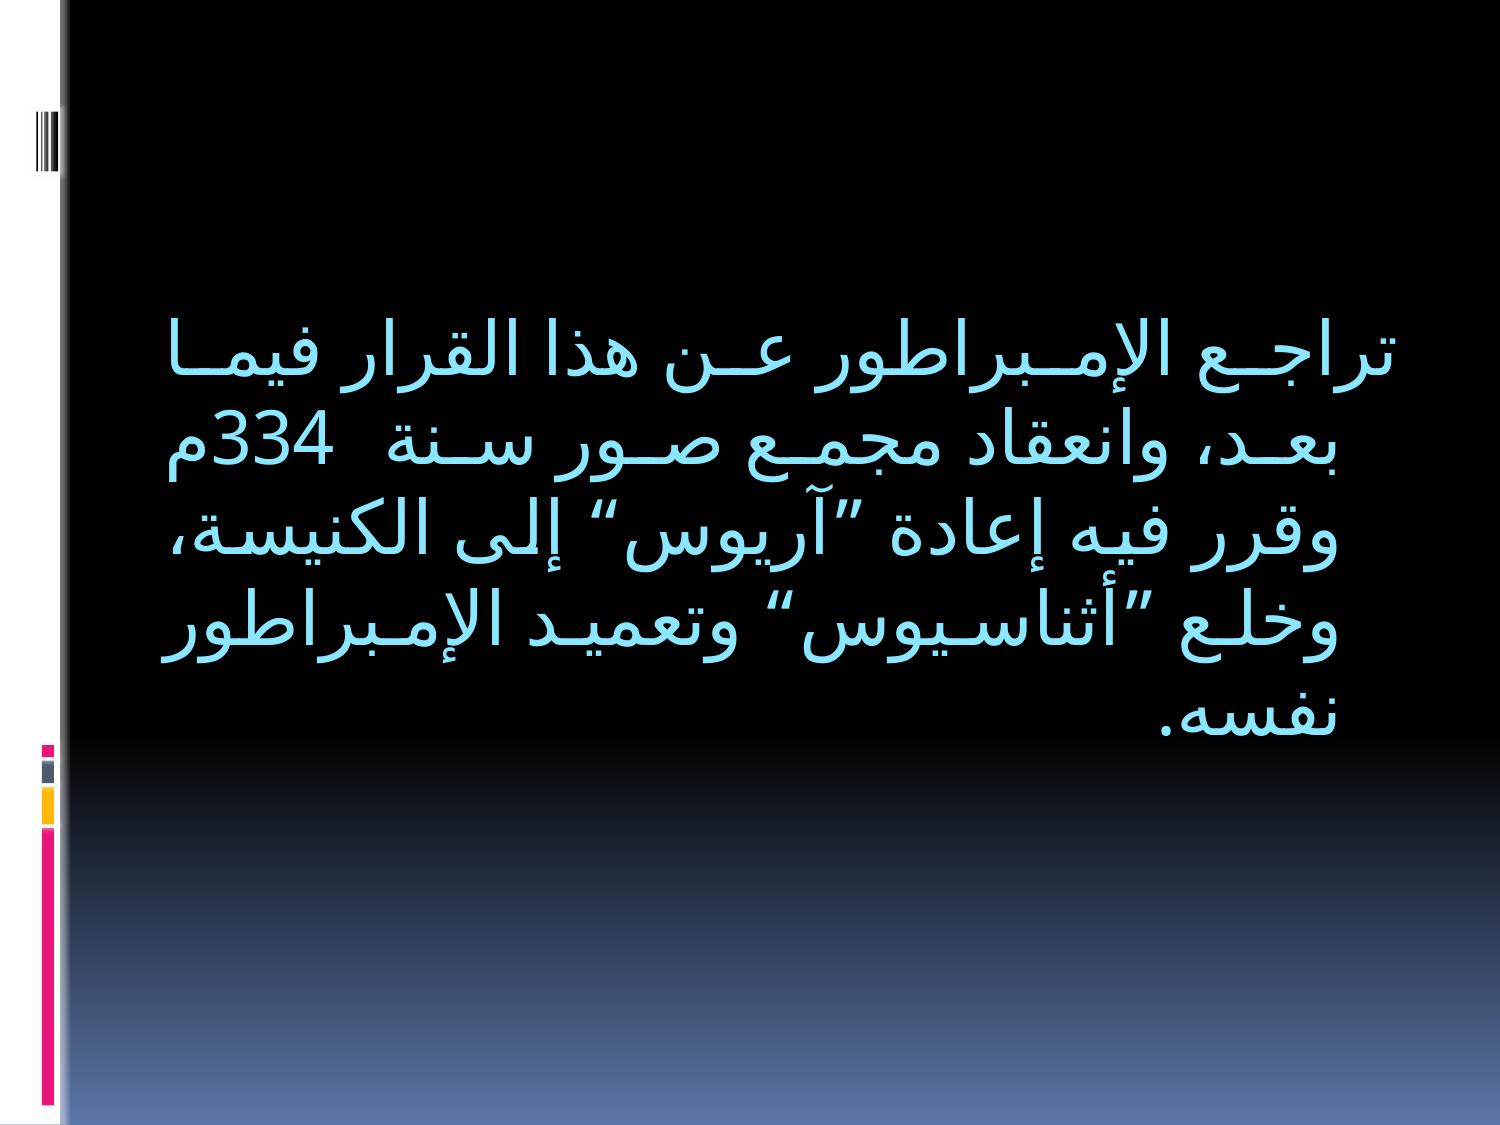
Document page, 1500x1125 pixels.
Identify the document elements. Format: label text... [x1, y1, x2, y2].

list تراجع الإمبراطور عن هذا القرار فيما بعد، وانعقاد مجمع صور سنة 334م وقرر فيه إعادة ”آريوس“ إلى الكنيسة، وخلع ”أثناسيوس“ وتعميد الإمبراطور نفسه. [150, 292, 1425, 844]
